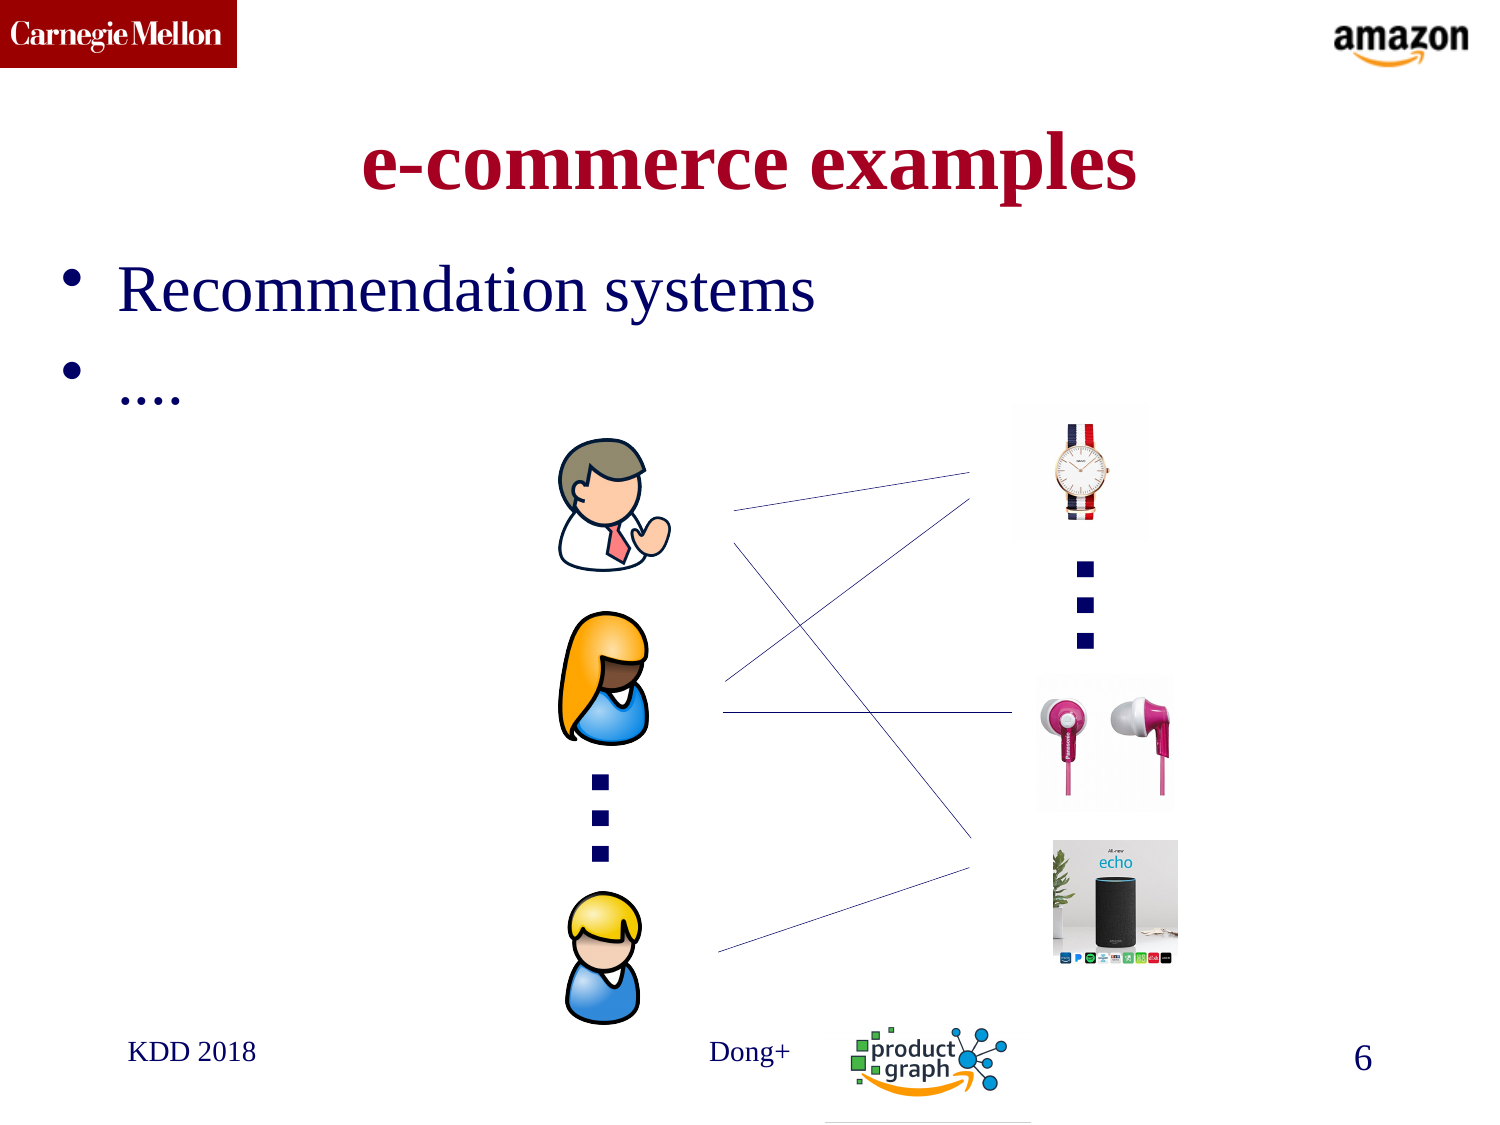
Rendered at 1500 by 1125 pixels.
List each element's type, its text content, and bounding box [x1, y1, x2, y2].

slide_number 6 [1074, 1024, 1388, 1101]
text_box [424, 403, 1198, 1026]
slide_number KDD 2018 [112, 1024, 426, 1101]
picture [0, 0, 237, 68]
list Recommendation systems .... [45, 237, 1457, 1001]
picture [1322, 4, 1484, 88]
footer Dong+ [512, 1033, 988, 1101]
title e-commerce examples [112, 99, 1388, 213]
